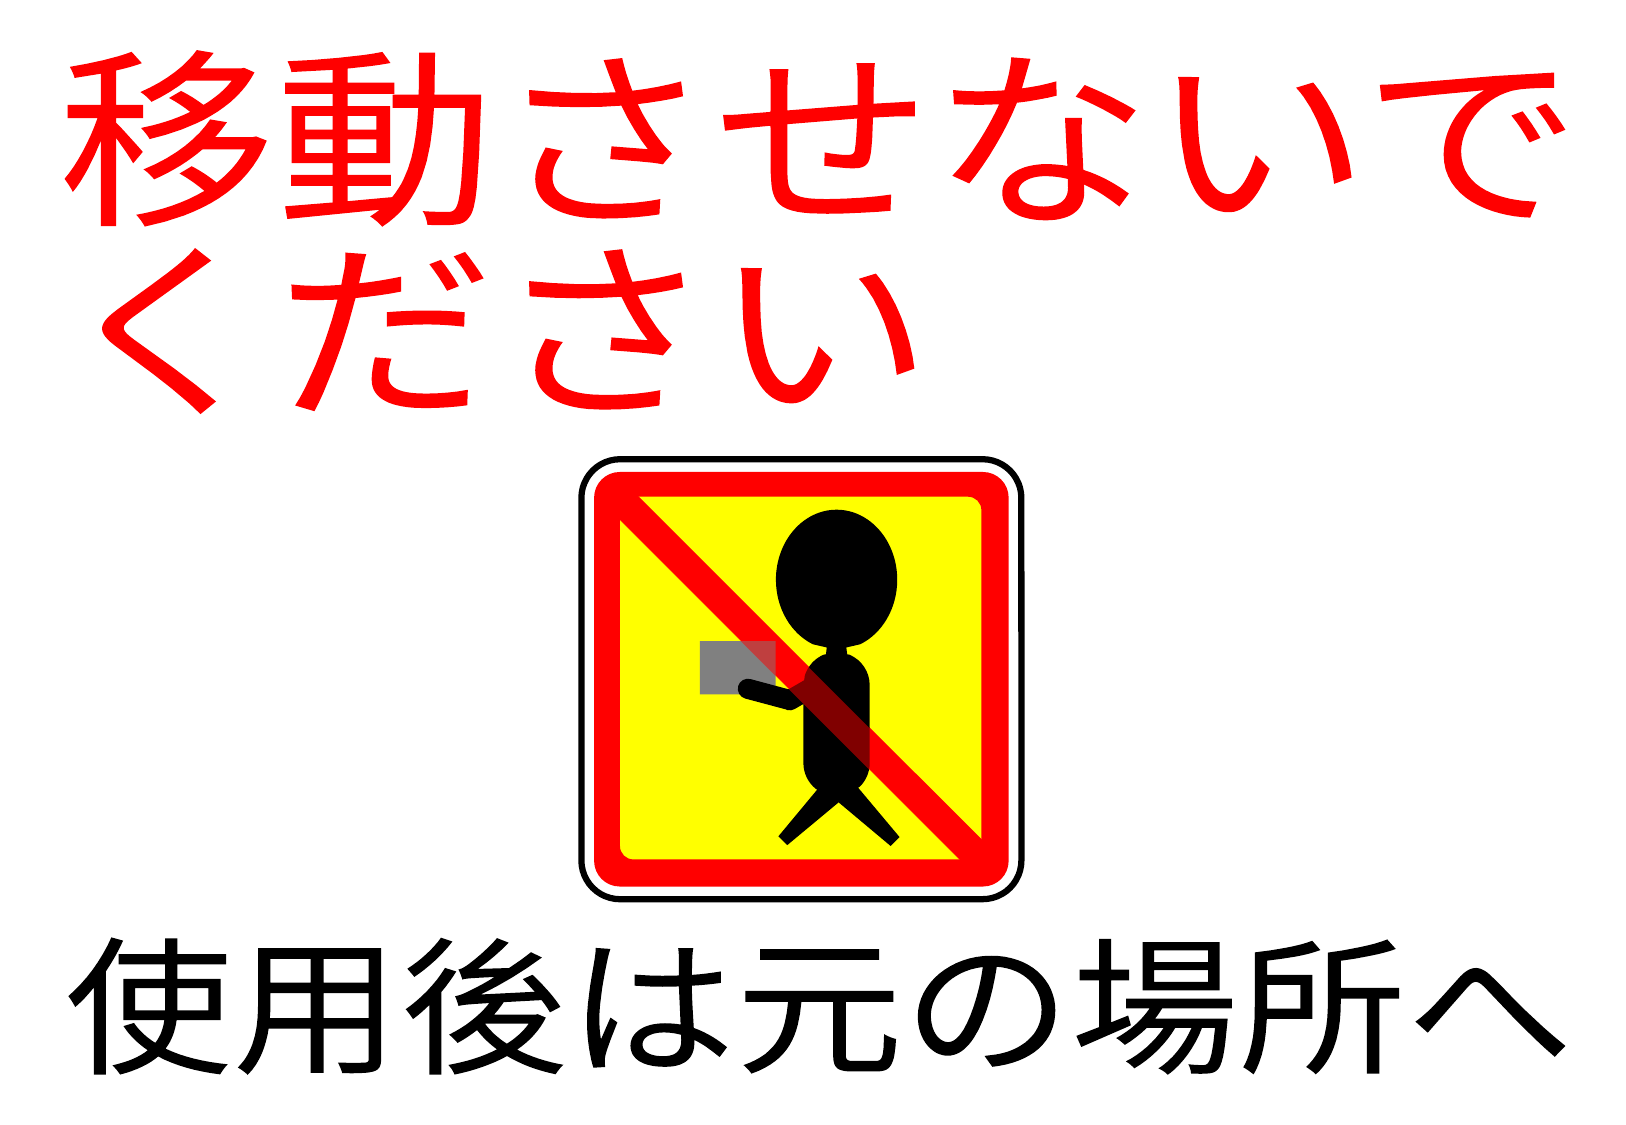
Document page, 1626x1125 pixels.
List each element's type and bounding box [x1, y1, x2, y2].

text_box [581, 458, 1022, 900]
